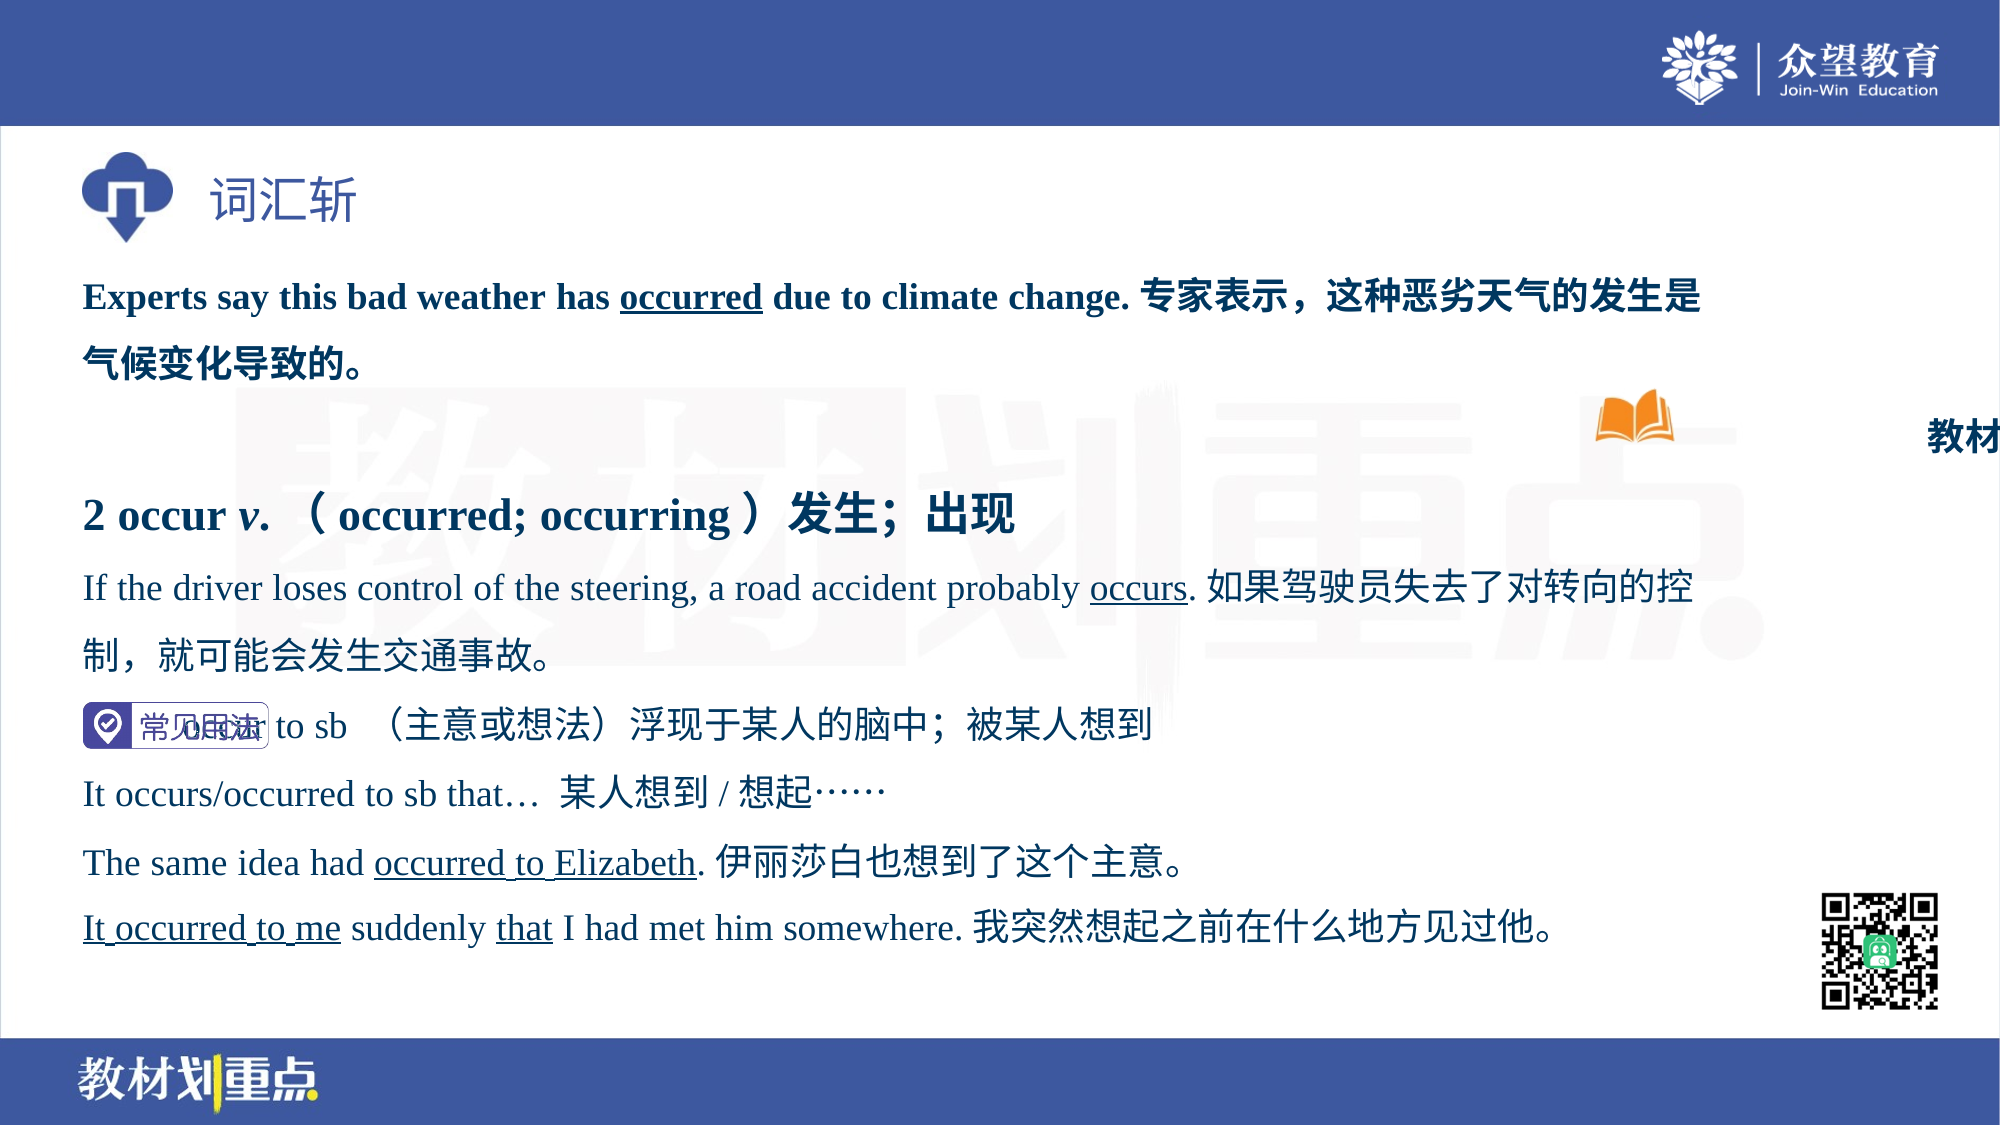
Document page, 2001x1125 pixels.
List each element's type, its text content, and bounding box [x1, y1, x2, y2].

picture [0, 0, 2000, 1125]
text_box 2 occur v.（occurred; occurring）发生；出现 [82, 457, 1817, 566]
text_box Experts say this bad weather has occurred due to climate change.专家表示，这种恶劣天气的发生是 气候变化导致的。 教材P84 [82, 248, 1817, 451]
